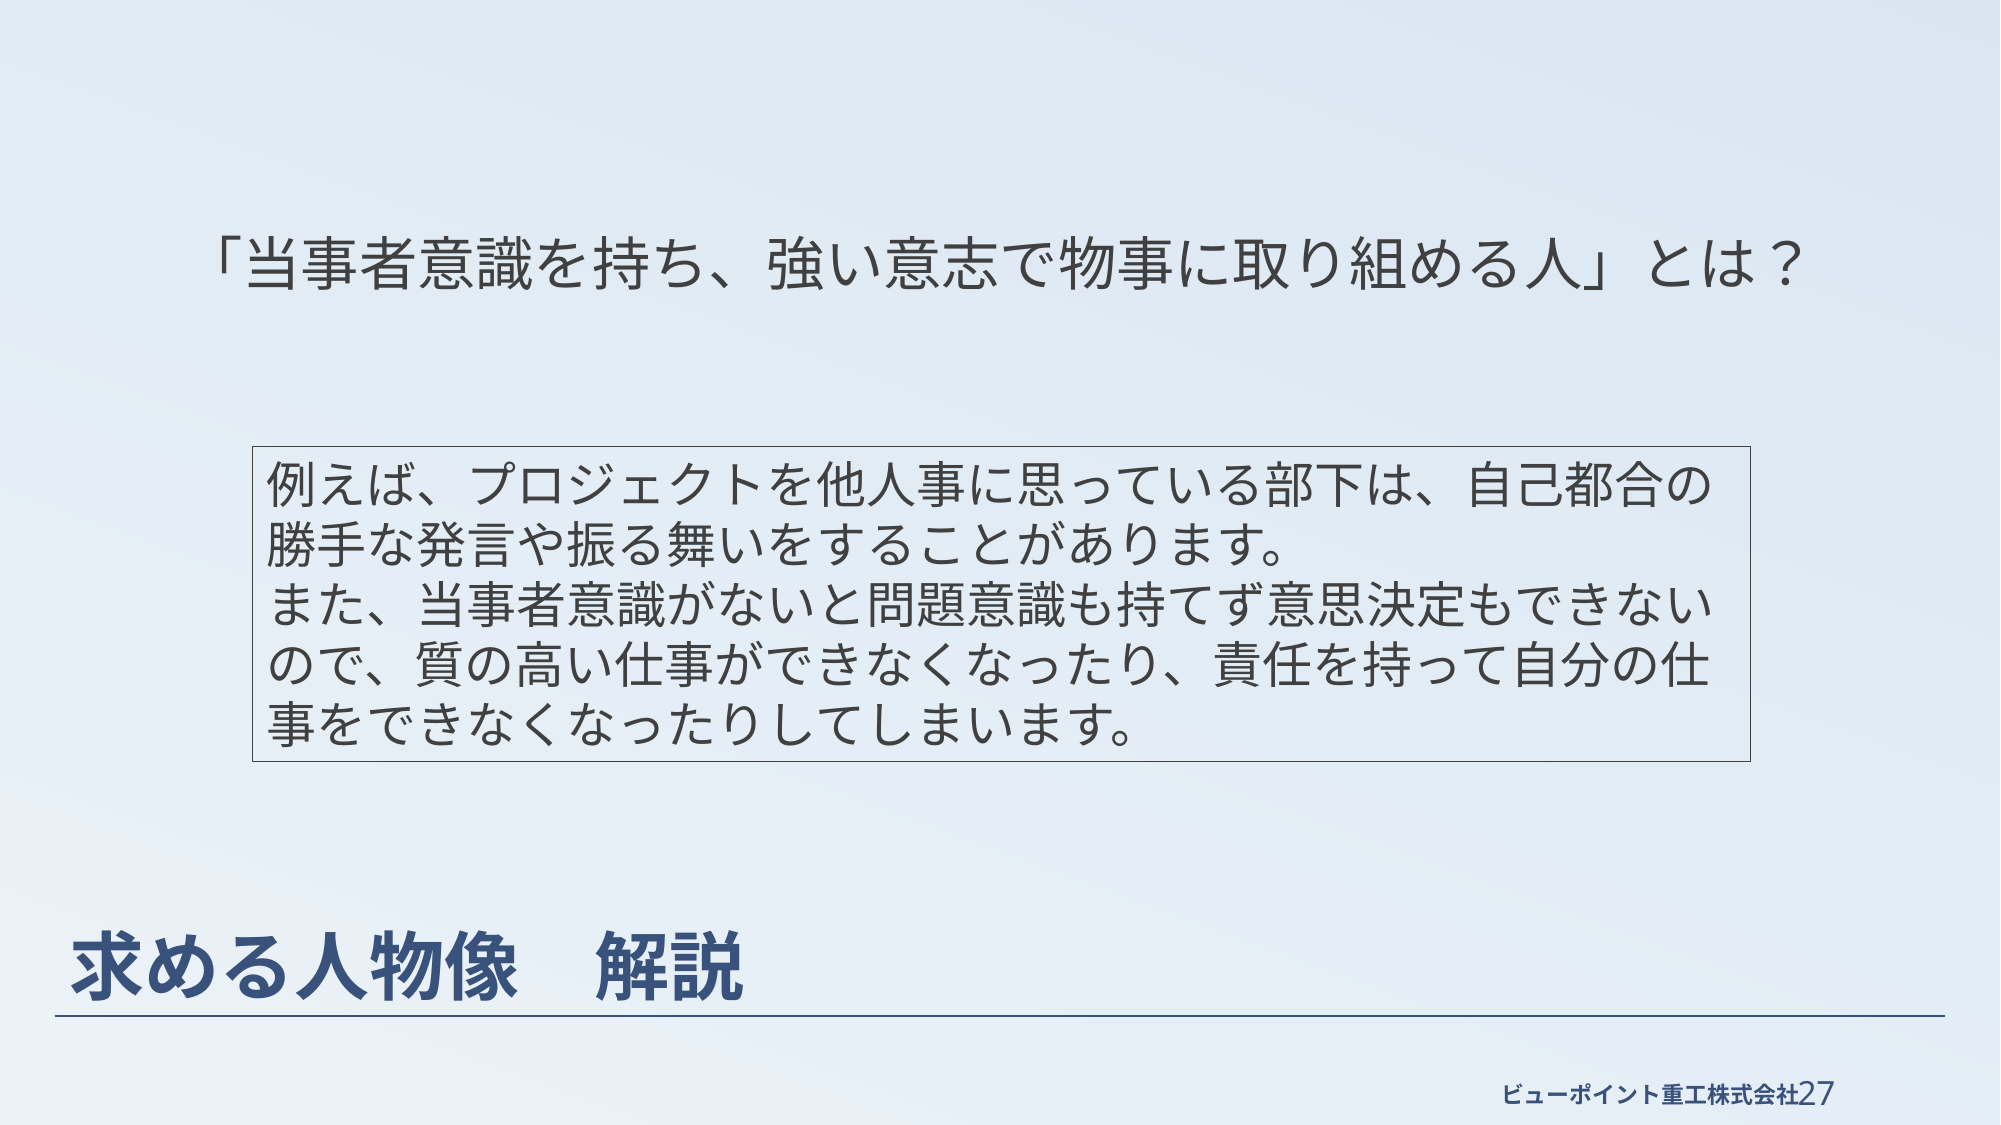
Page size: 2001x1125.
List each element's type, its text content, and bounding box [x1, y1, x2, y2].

text_box 「当事者意識を持ち、強い意志で物事に取り組める人」とは？ [169, 219, 1831, 305]
title 求める人物像 解説 [54, 923, 1855, 1017]
text_box 例えば、プロジェクトを他人事に思っている部下は、自己都合の勝手な発言や振る舞いをすることがあります。 また、当事者意識がないと問題意識も持てず意思決定もできないので、質の高い仕事ができなくなったり、責任を持って自分の仕事をできなくなったりしてしまいます。 [251, 446, 1751, 761]
